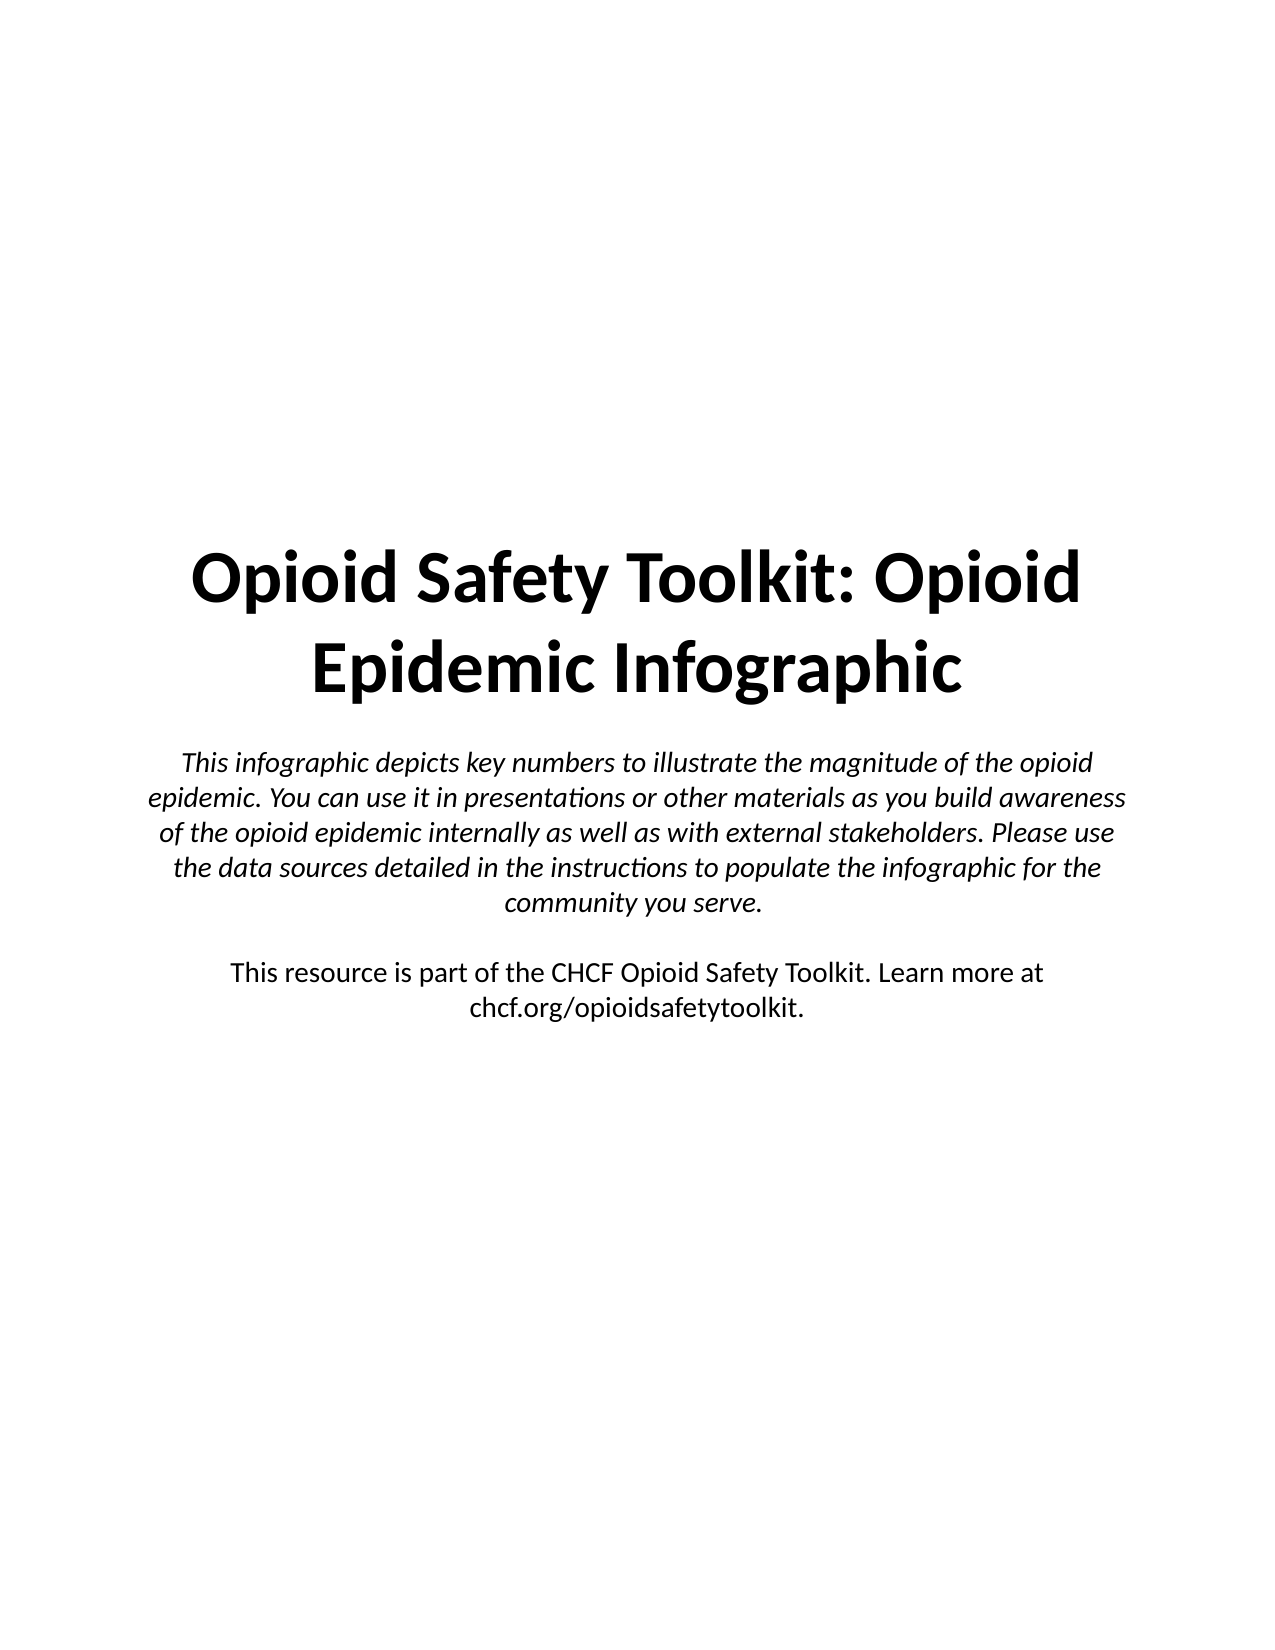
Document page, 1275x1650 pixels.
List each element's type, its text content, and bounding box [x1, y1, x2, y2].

text_box Opioid Safety Toolkit: Opioid Epidemic Infographic This infographic depicts key numbers to illustrate the magnitude of the opioid epidemic. You can use it in presentations or other materials as you build awareness of the opioid epidemic internally as well as with external stakeholders. Please use the data sources detailed in the instructions to populate the infographic for the community you serve. This resource is part of the CHCF Opioid Safety Toolkit. Learn more at chcf.org/opioidsafetytoolkit. [125, 498, 1150, 1088]
